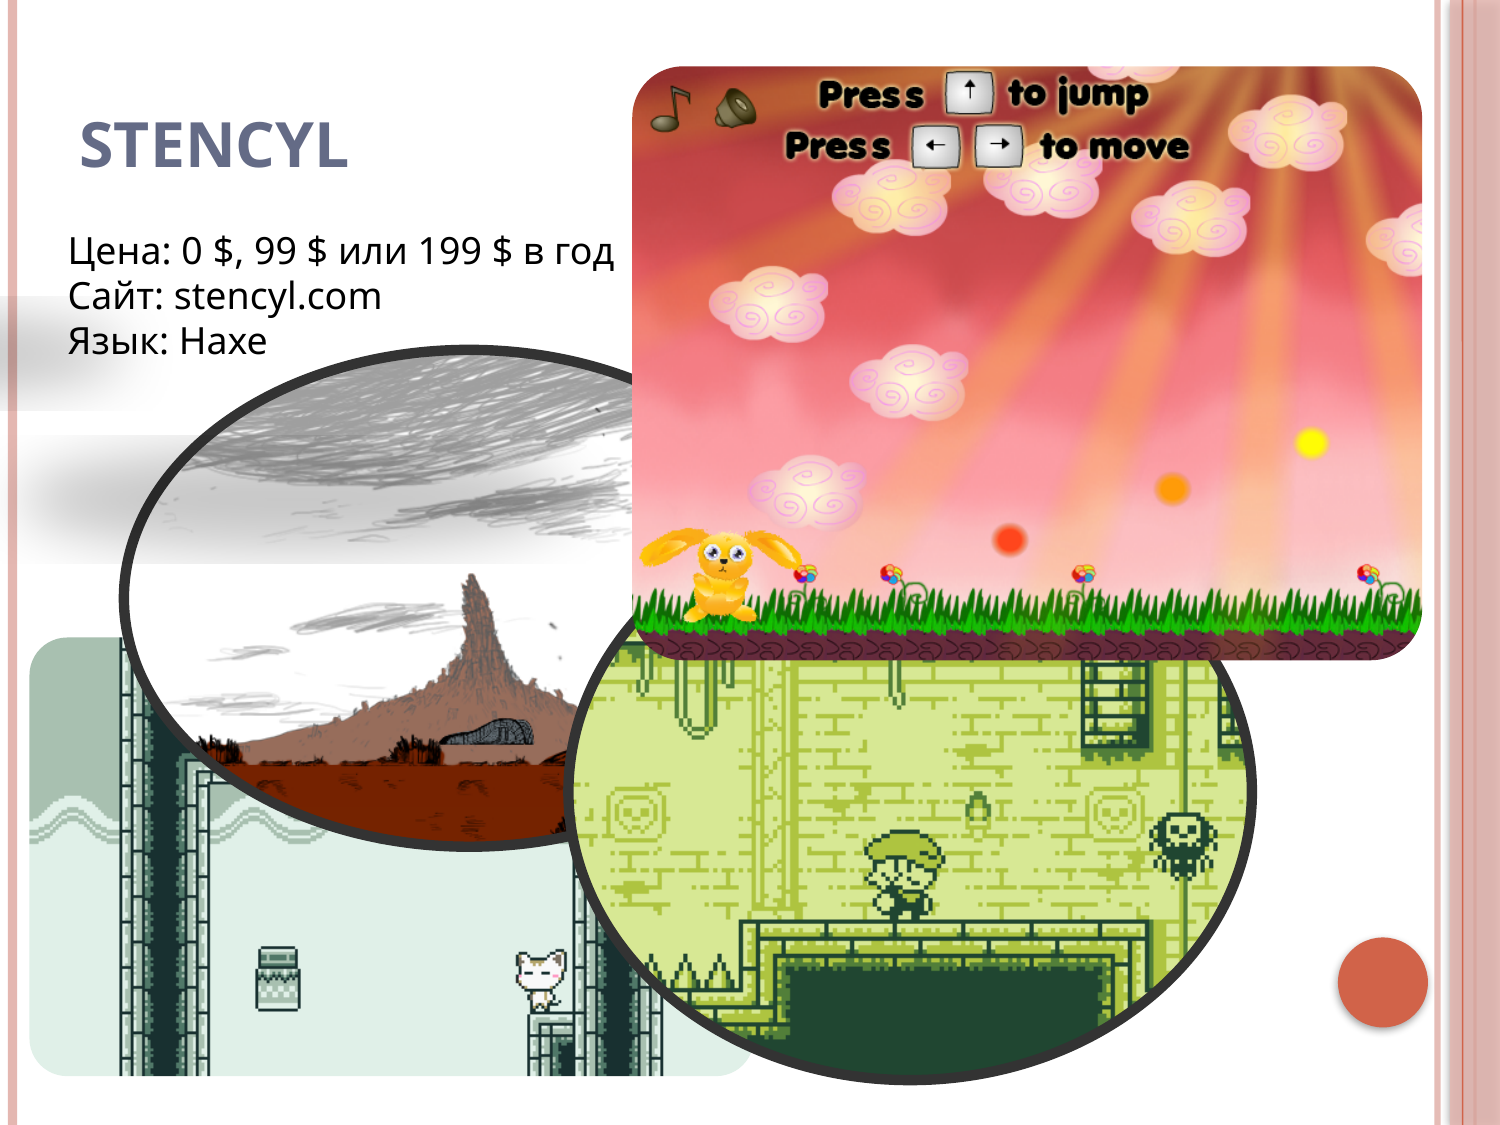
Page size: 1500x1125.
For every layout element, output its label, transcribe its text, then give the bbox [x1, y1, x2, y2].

text_box Цена: 0 $, 99 $ или 199 $ в год Сайт: stencyl.com Язык: Haxe [53, 219, 625, 370]
picture [28, 636, 567, 1077]
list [123, 349, 625, 848]
title Stencyl [64, 0, 1290, 188]
picture [631, 65, 1423, 661]
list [567, 502, 1253, 1081]
